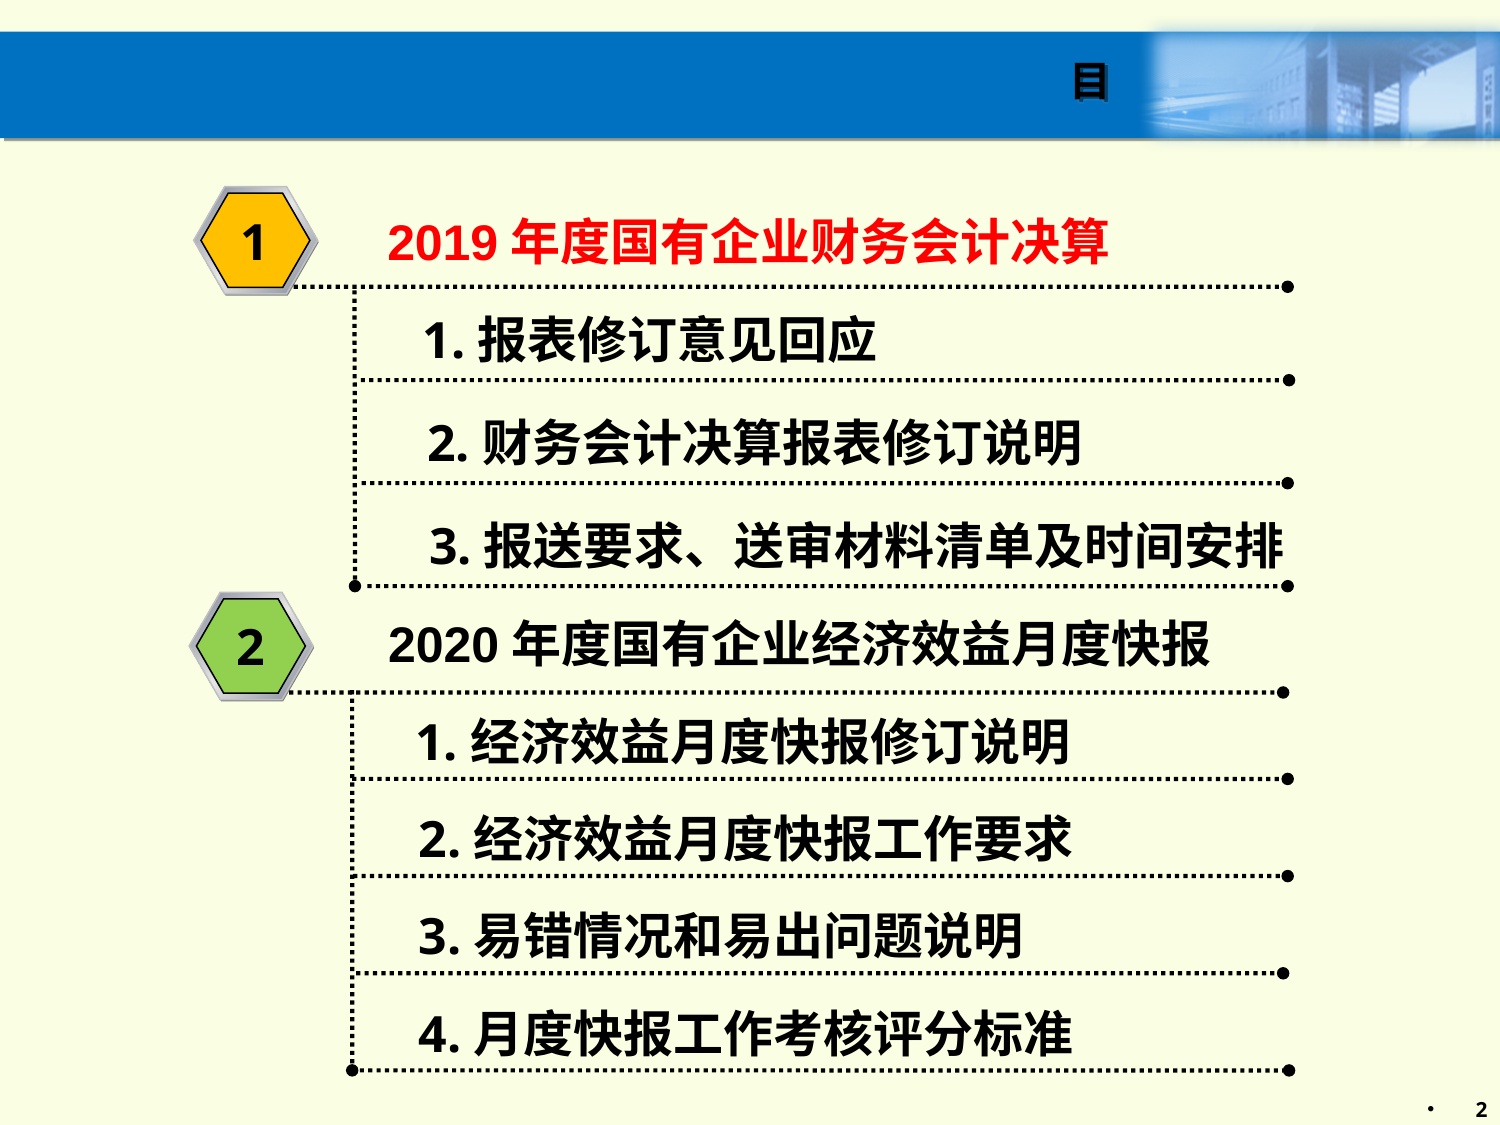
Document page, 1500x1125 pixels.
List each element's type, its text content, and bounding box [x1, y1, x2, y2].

text_box 2 [1412, 1089, 1500, 1125]
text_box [189, 186, 1300, 1071]
picture [1136, 14, 1500, 153]
title 目 录 [152, 46, 1282, 250]
